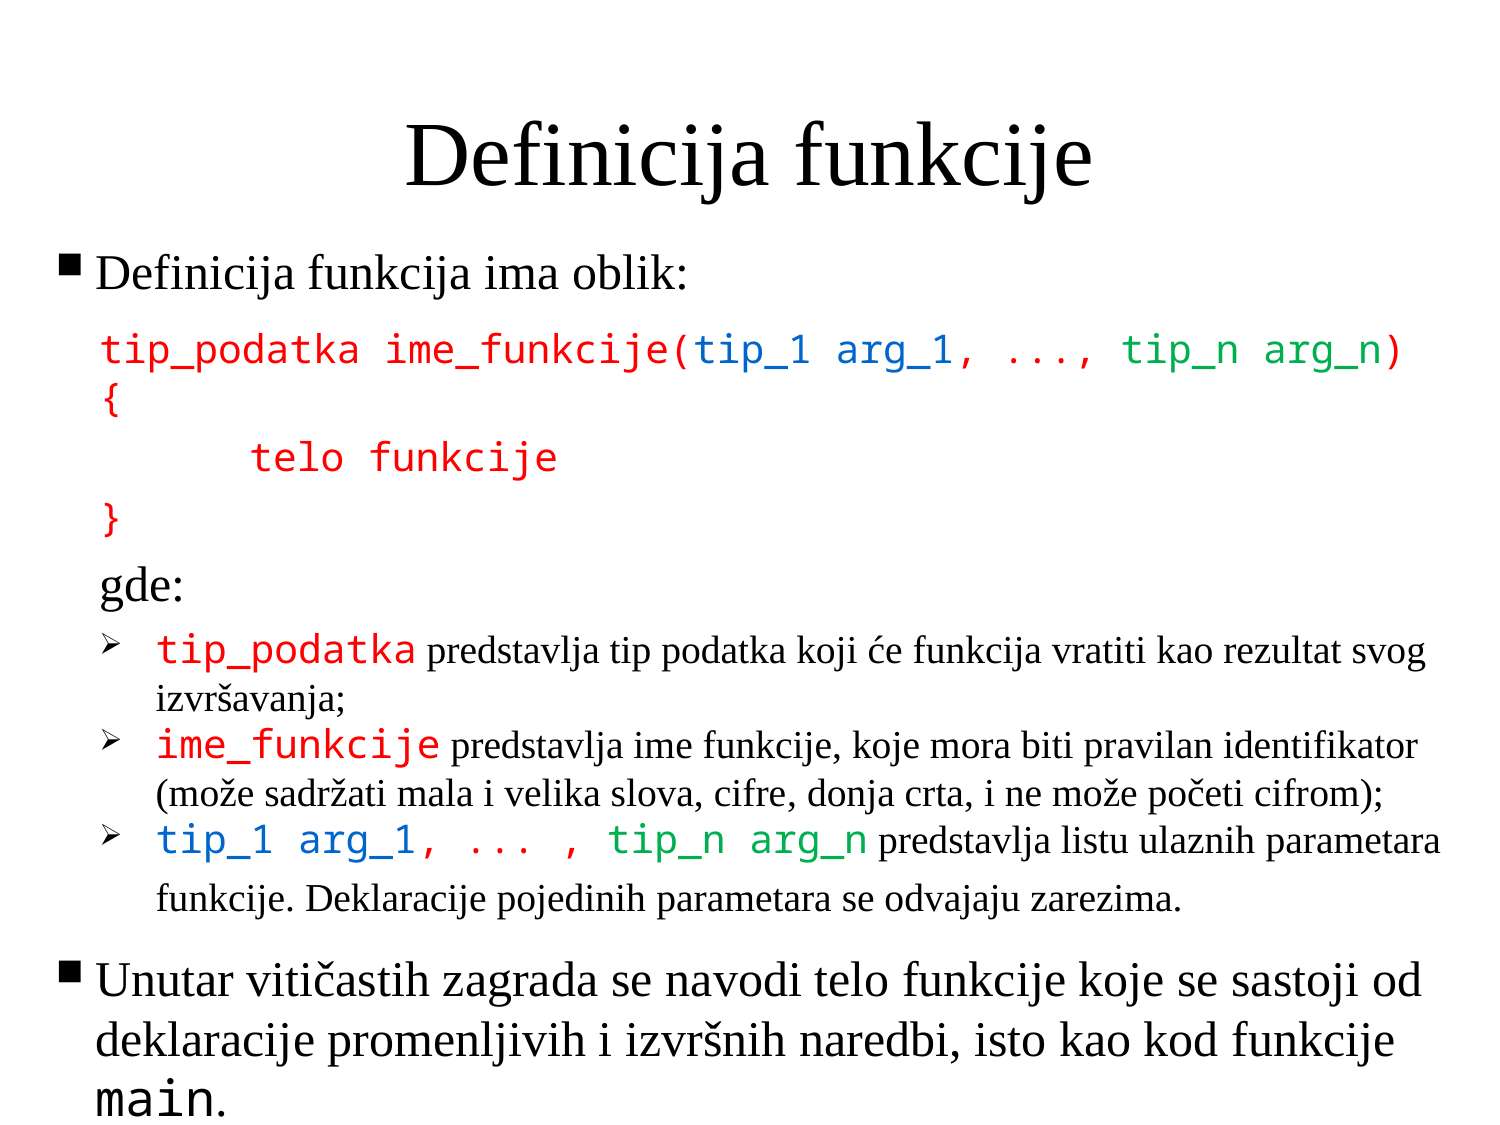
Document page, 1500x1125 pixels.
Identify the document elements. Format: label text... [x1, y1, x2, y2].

title Definicija funkcije [112, 54, 1388, 231]
text_box Definicija funkcija ima oblik: tip_podatka ime_funkcije(tip_1 arg_1, ..., tip_n arg_n) { telo funkcije } gde: tip_podatka predstavlja tip podatka koji će funkcija vratiti kao rezultat svog izvršavanja; ime_funkcije predstavlja ime funkcije, koje mora biti pravilan identifikator (može sadržati mala i velika slova, cifre, donja crta, i ne može početi cifrom); tip_1 arg_1, ... , tip_n arg_n predstavlja listu ulaznih parametara funkcije. Deklaracije pojedinih parametara se odvajaju zarezima. Unutar vitičastih zagrada se navodi telo funkcije koje se sastoji od deklaracije promenljivih i izvršnih naredbi, isto kao kod funkcije main. [41, 231, 1459, 1071]
